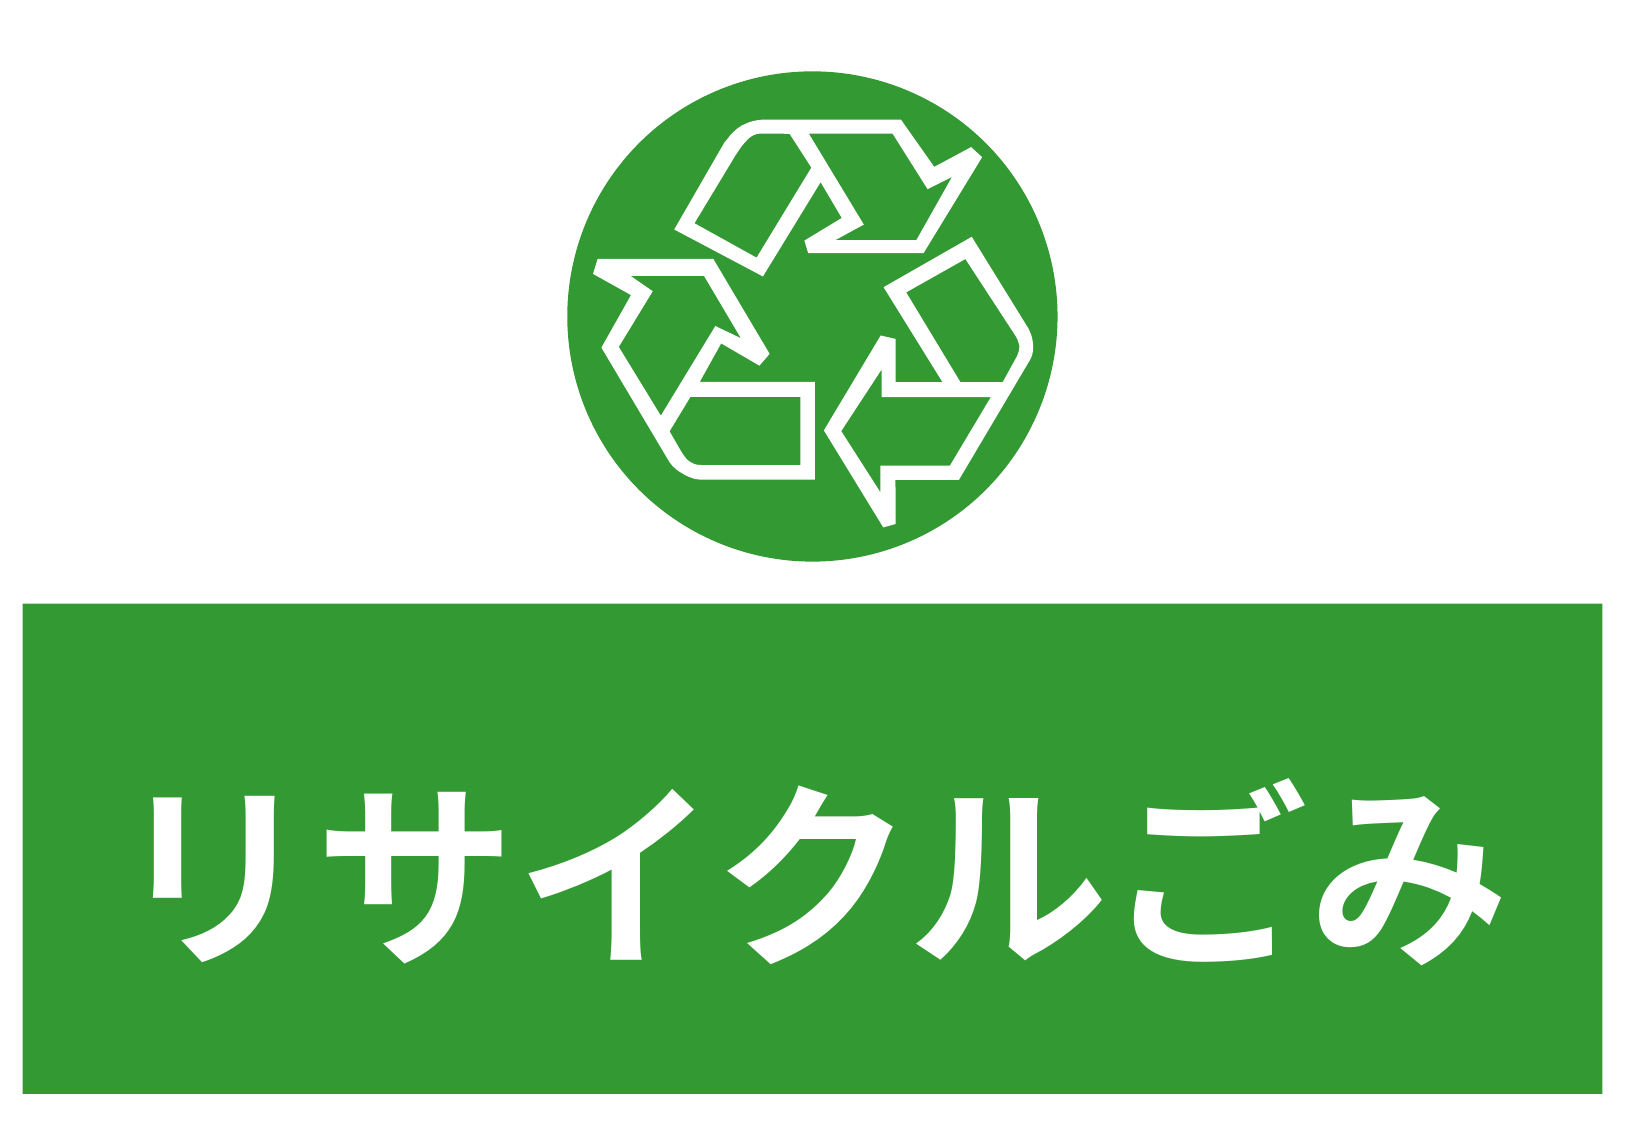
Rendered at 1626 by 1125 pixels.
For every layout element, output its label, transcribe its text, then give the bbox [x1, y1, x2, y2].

text_box [20, 602, 1604, 1096]
text_box リサイクルごみ [48, 744, 1577, 999]
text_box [567, 71, 1058, 562]
